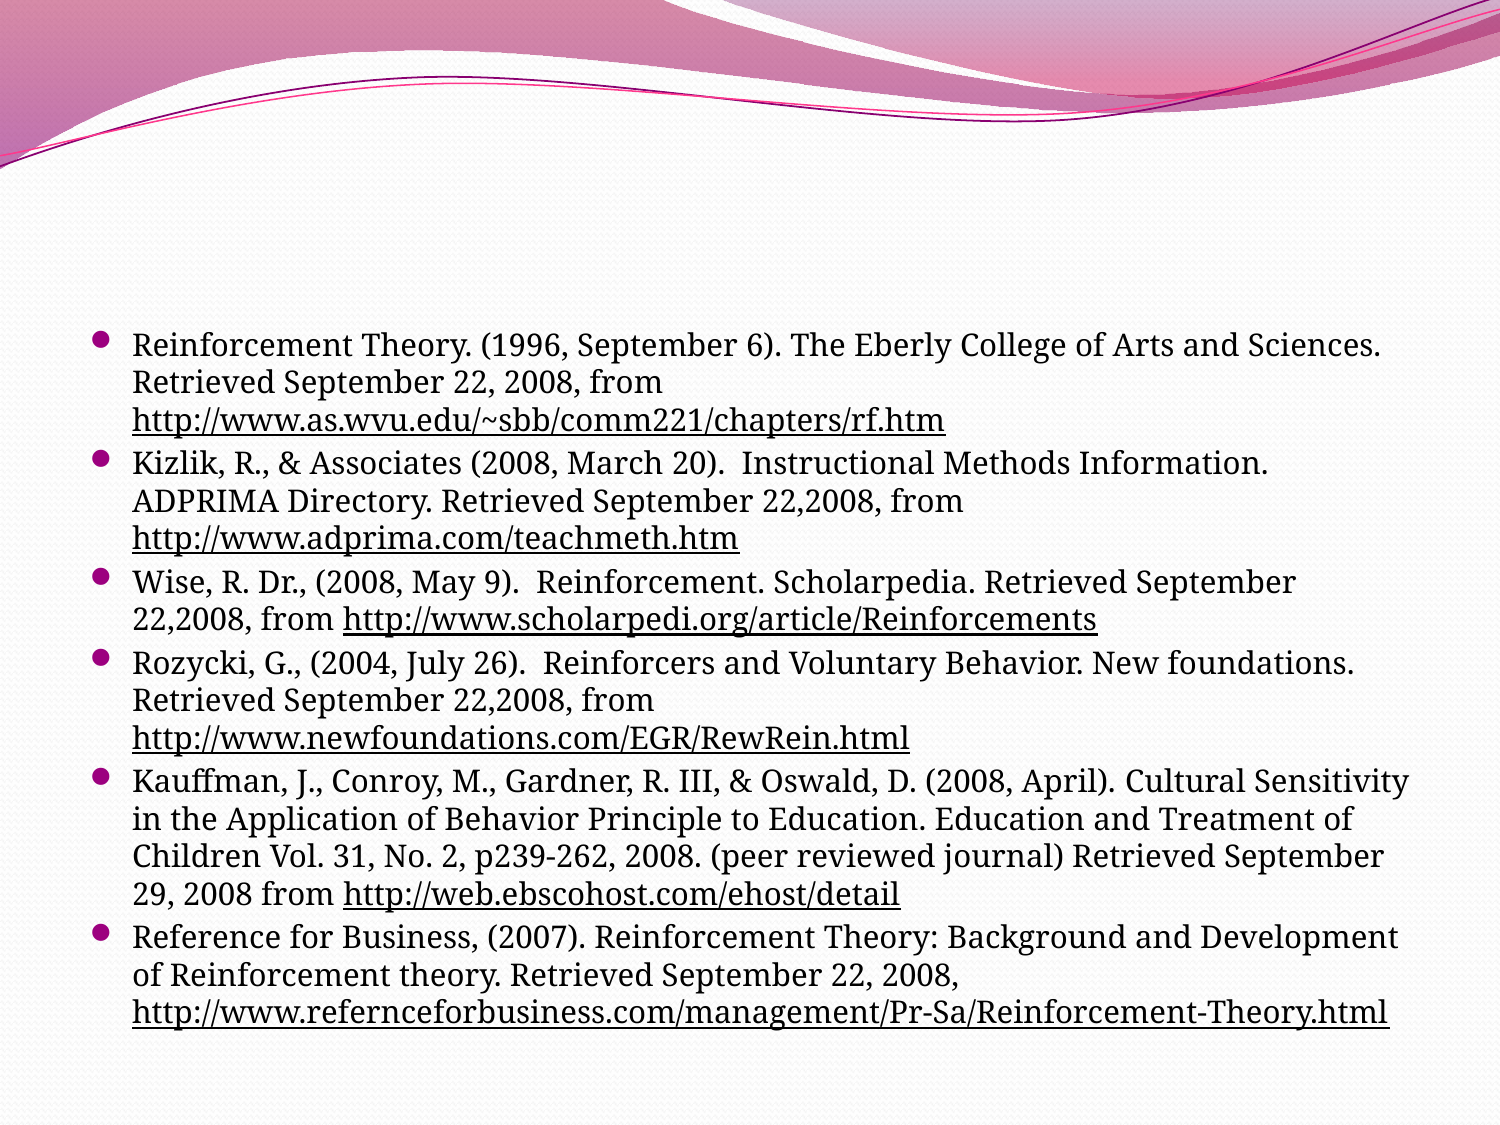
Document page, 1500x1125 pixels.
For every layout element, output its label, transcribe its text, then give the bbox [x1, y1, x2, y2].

list Reinforcement Theory. (1996, September 6). The Eberly College of Arts and Sciences. Retrieved September 22, 2008, from http://www.as.wvu.edu/~sbb/comm221/chapters/rf.htm Kizlik, R., & Associates (2008, March 20). Instructional Methods Information. ADPRIMA Directory. Retrieved September 22,2008, from http://www.adprima.com/teachmeth.htm Wise, R. Dr., (2008, May 9). Reinforcement. Scholarpedia. Retrieved September 22,2008, from http://www.scholarpedi.org/article/Reinforcements Rozycki, G., (2004, July 26). Reinforcers and Voluntary Behavior. New foundations. Retrieved September 22,2008, from http://www.newfoundations.com/EGR/RewRein.html Kauffman, J., Conroy, M., Gardner, R. III, & Oswald, D. (2008, April). Cultural Sensitivity in the Application of Behavior Principle to Education. Education and Treatment of Children Vol. 31, No. 2, p239-262, 2008. (peer reviewed journal) Retrieved September 29, 2008 from http://web.ebscohost.com/ehost/detail Reference for Business, (2007). Reinforcement Theory: Background and Development of Reinforcement theory. Retrieved September 22, 2008, http://www.refernceforbusiness.com/management/Pr-Sa/Reinforcement-Theory.html [75, 317, 1425, 1038]
